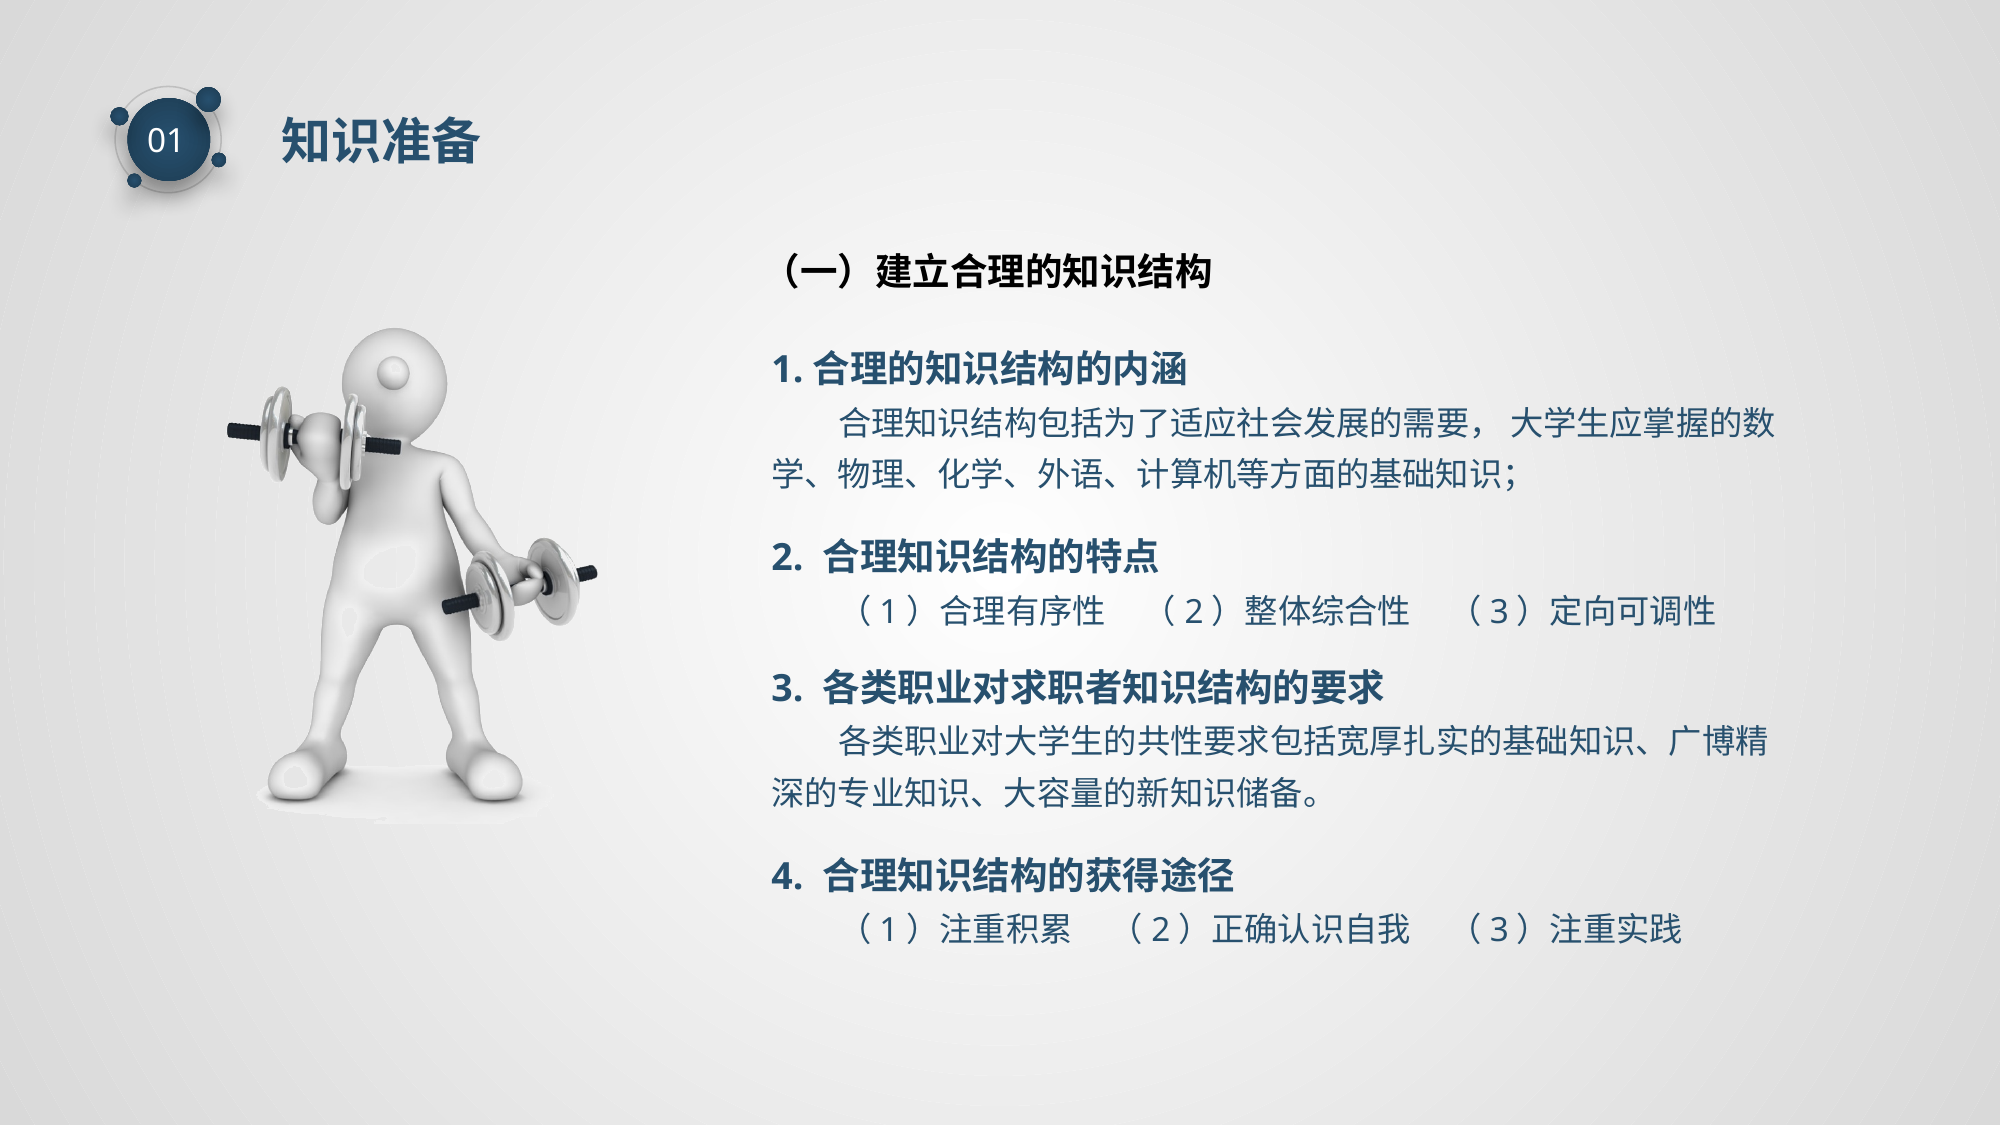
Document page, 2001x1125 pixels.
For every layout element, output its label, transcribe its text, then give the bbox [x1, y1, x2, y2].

picture [141, 301, 664, 824]
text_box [110, 86, 226, 193]
text_box 3. 各类职业对求职者知识结构的要求 各类职业对大学生的共性要求包括宽厚扎实的基础知识、广博精深的专业知识、大容量的新知识储备。 [756, 633, 1802, 820]
text_box （一）建立合理的知识结构 [747, 240, 1730, 301]
text_box 1.合理的知识结构的内涵 合理知识结构包括为了适应社会发展的需要， 大学生应掌握的数学、物理、化学、外语、计算机等方面的基础知识； [756, 314, 1802, 501]
text_box 4. 合理知识结构的获得途径 （1）注重积累 （2）正确认识自我 （3）注重实践 [756, 821, 1802, 956]
text_box 知识准备 [266, 101, 497, 177]
text_box 2. 合理知识结构的特点 （1）合理有序性 （2）整体综合性 （3）定向可调性 [756, 503, 1802, 633]
